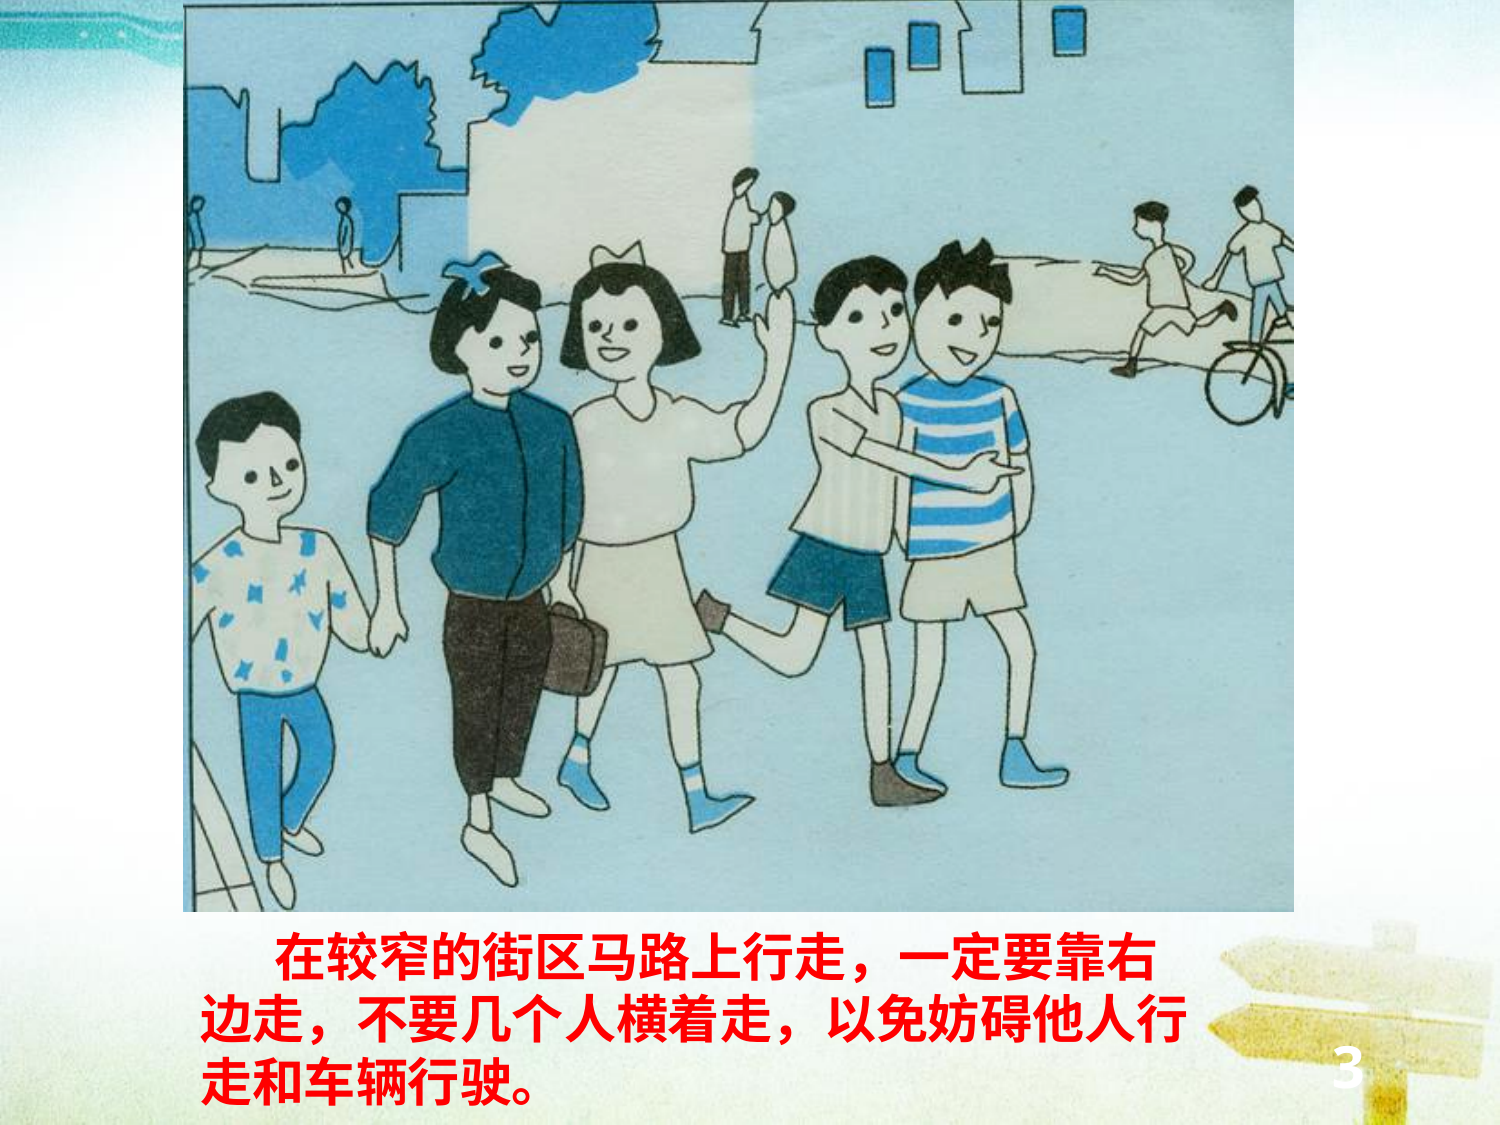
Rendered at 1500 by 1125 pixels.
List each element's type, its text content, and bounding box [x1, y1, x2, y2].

picture [0, 0, 1500, 1125]
text_box 3 [1316, 1023, 1412, 1108]
text_box 在较窄的街区马路上行走，一定要靠右边走，不要几个人横着走，以免妨碍他人行走和车辆行驶。 [185, 921, 1225, 1120]
